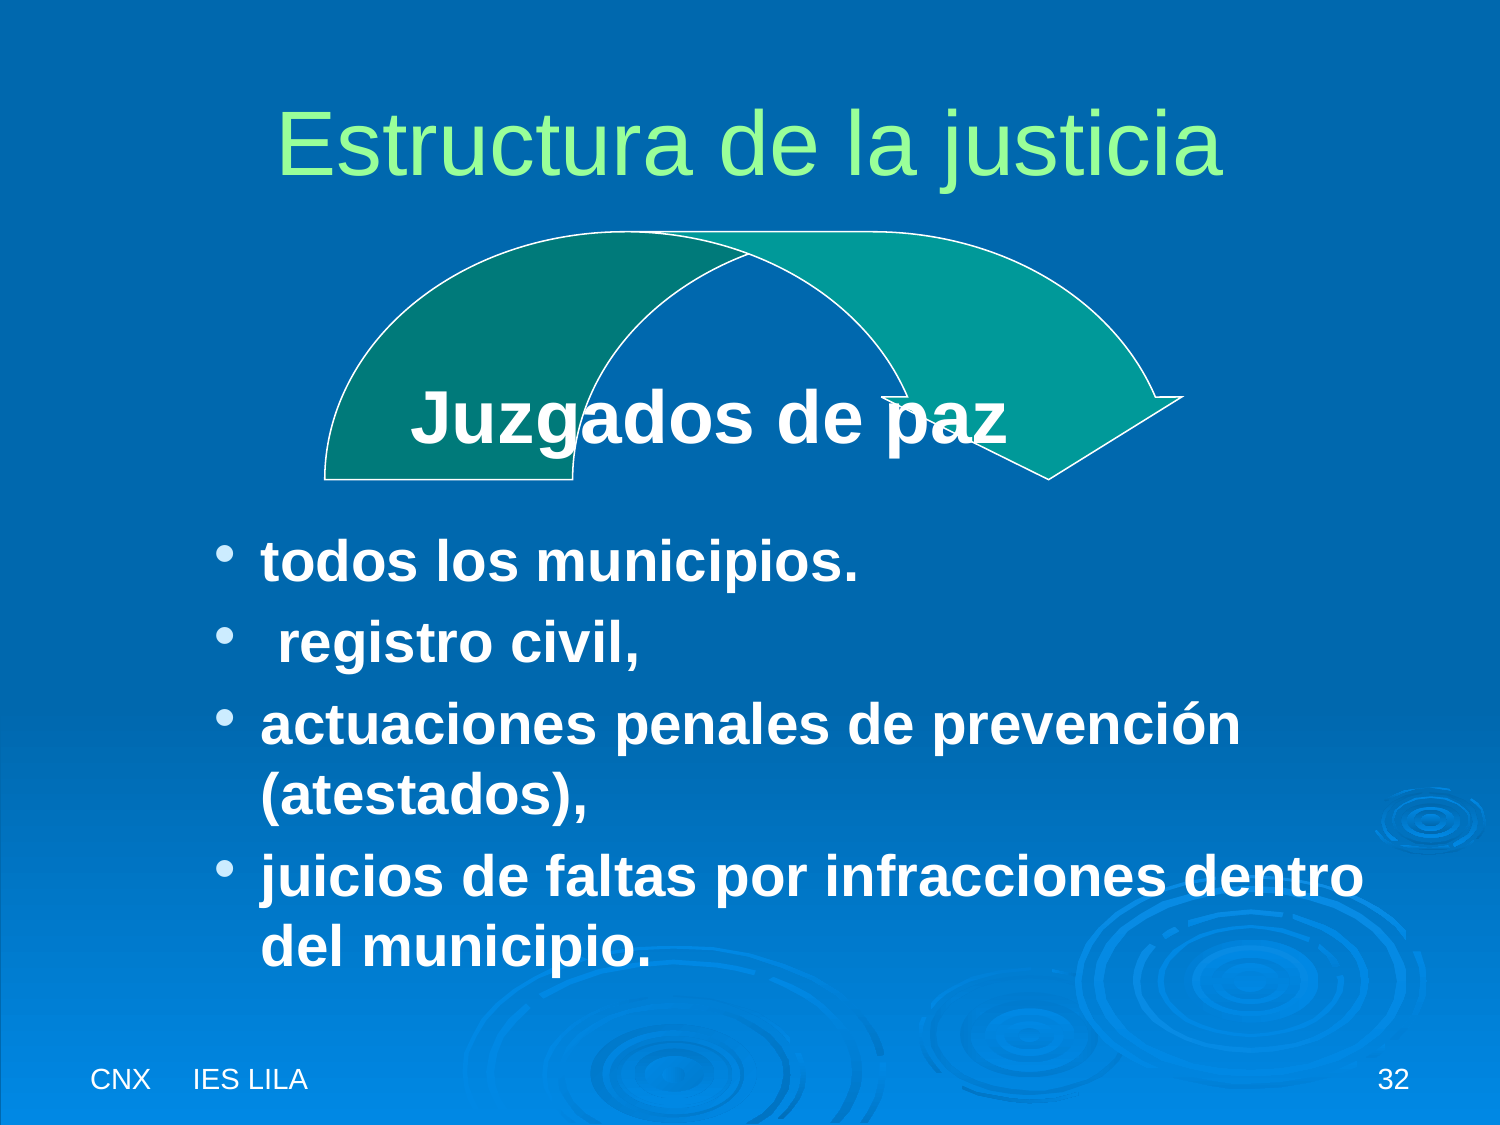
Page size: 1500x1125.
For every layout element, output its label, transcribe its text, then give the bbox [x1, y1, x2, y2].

text_box [324, 231, 1182, 480]
title Estructura de la justicia [74, 45, 1426, 233]
slide_number CNX IES LILA [74, 1024, 123, 1103]
text_box Juzgados de paz [395, 361, 1026, 467]
list todos los municipios. registro civil, actuaciones penales de prevención (atestados), juicios de faltas por infracciones dentro del municipio. [123, 515, 1475, 1125]
